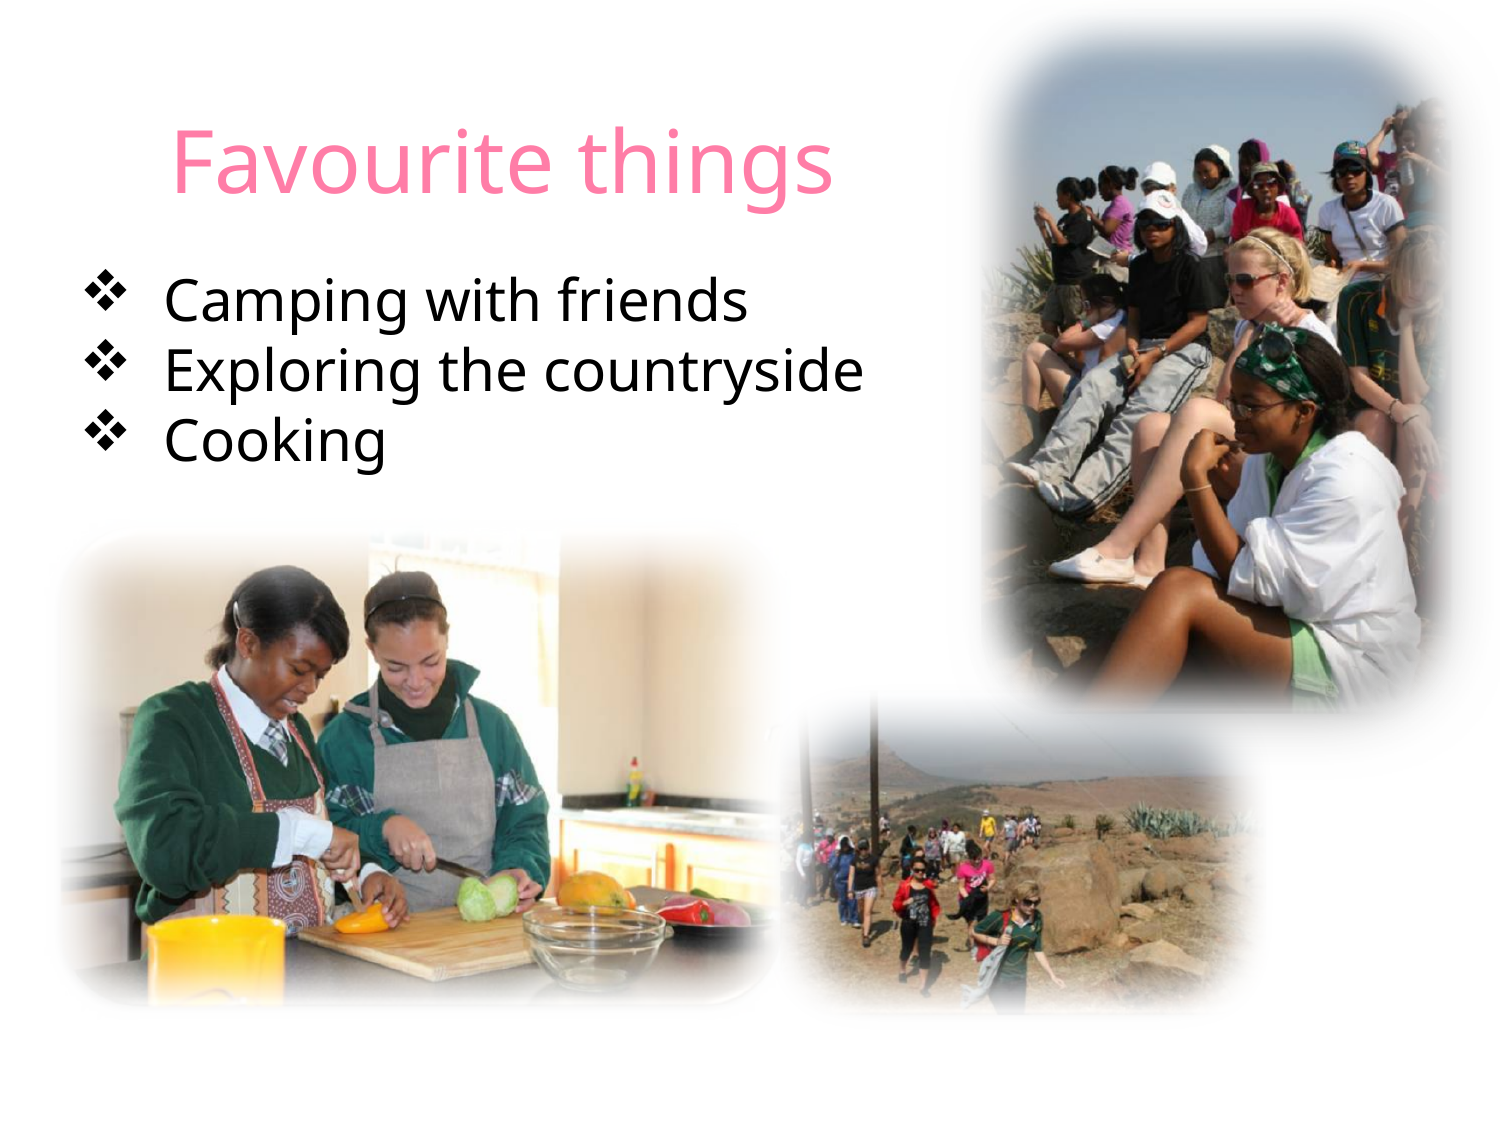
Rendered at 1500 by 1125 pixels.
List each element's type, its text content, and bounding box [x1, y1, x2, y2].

text_box Camping with friends Exploring the countryside Cooking [64, 255, 952, 665]
title Favourite things [75, 43, 952, 255]
picture [41, 0, 1462, 1034]
